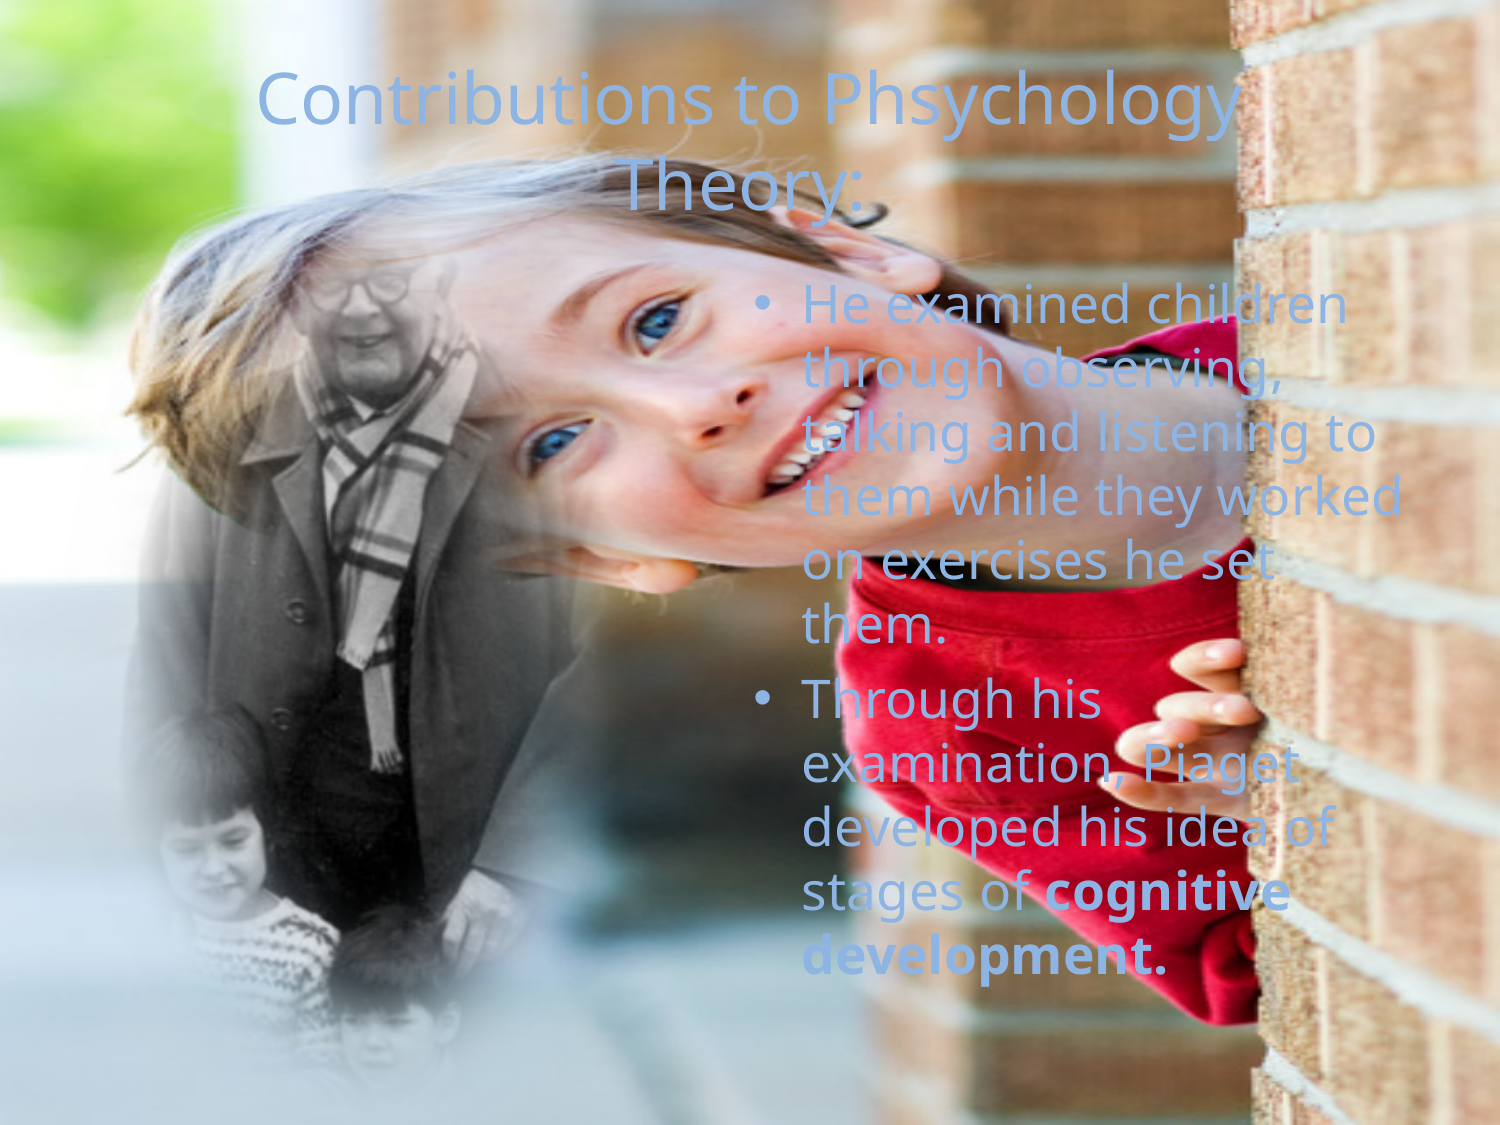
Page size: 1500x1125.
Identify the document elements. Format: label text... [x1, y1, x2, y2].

title Contributions to Phsychology Theory: [74, 44, 1426, 233]
picture [0, 0, 1500, 1125]
list He examined children through observing, talking and listening to them while they worked on exercises he set them. Through his examination, Piaget developed his idea of stages of cognitive development. [738, 262, 1426, 1006]
